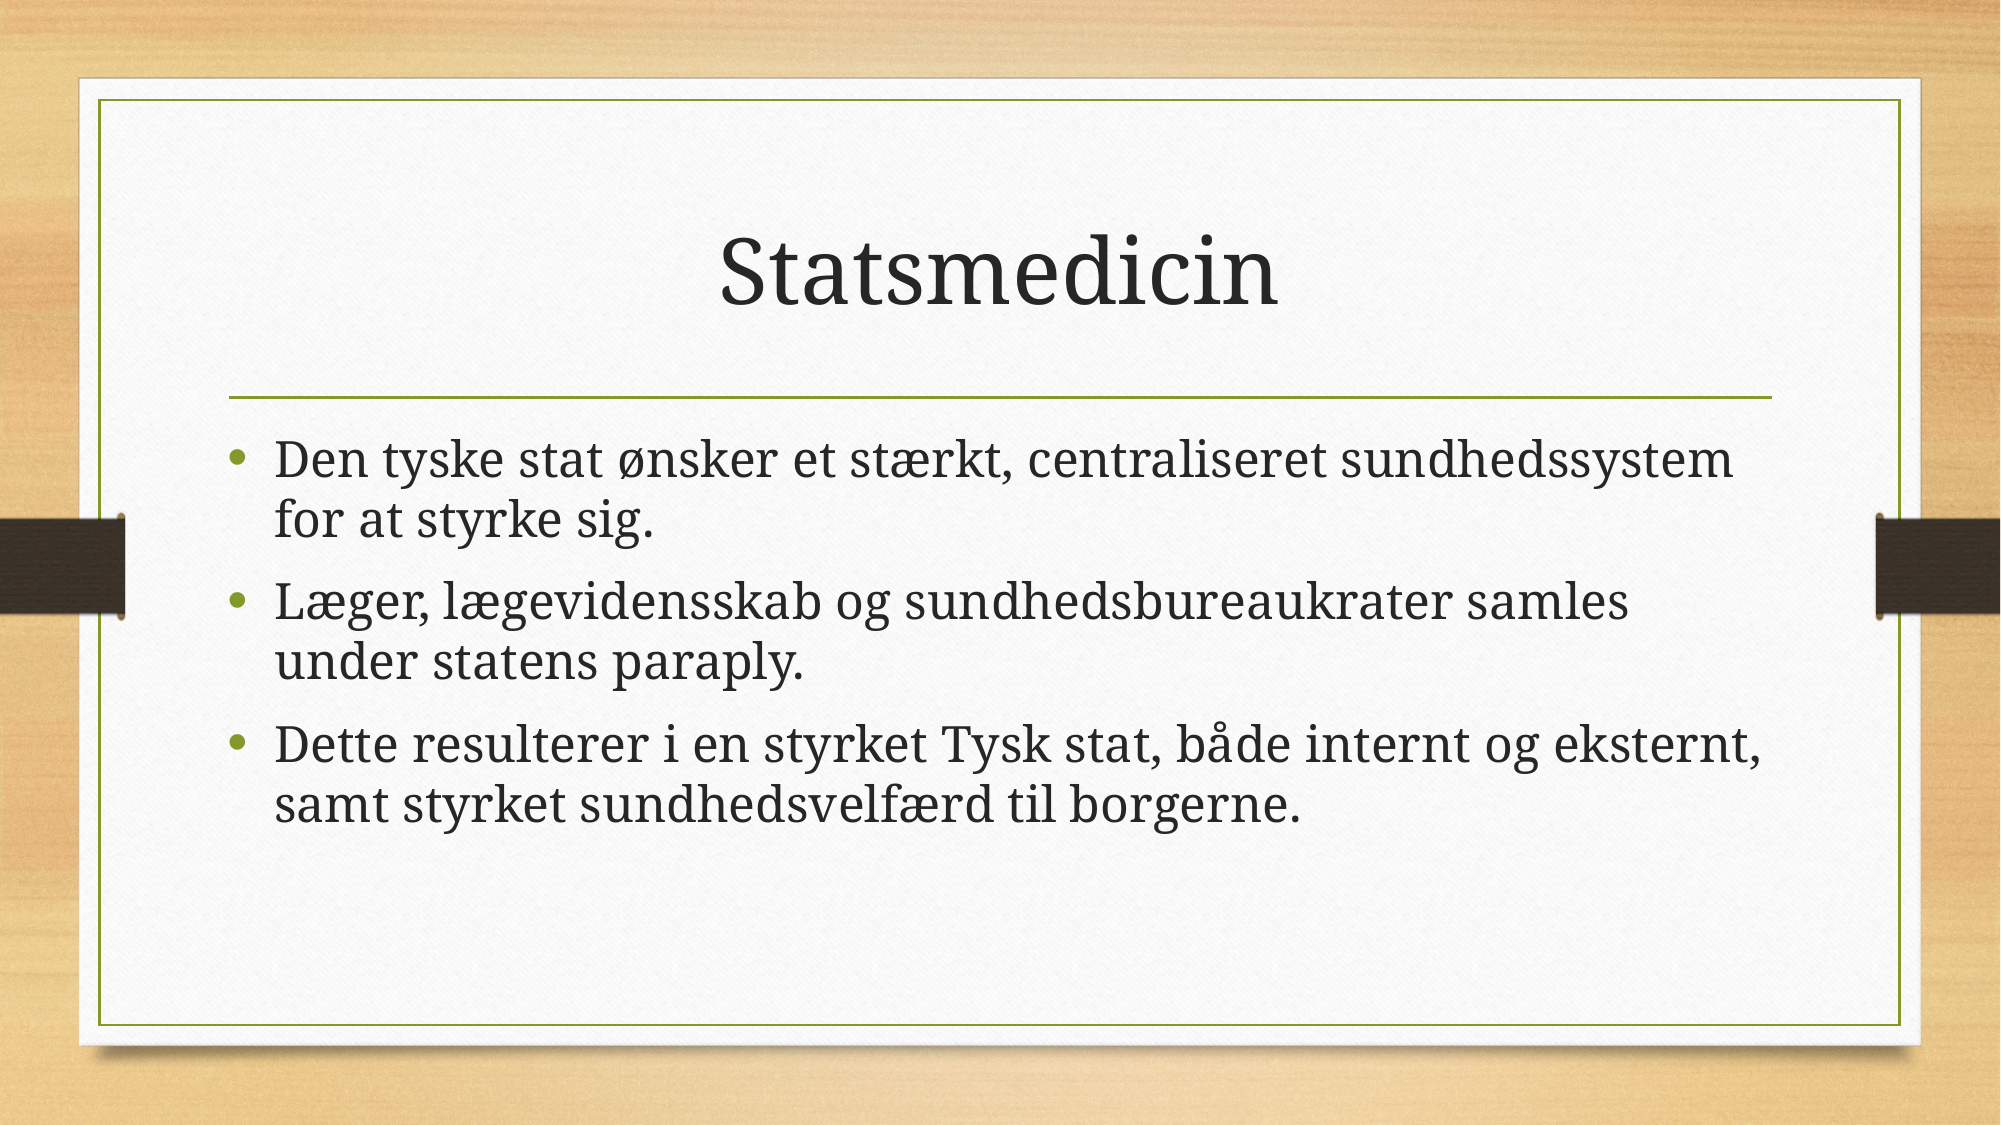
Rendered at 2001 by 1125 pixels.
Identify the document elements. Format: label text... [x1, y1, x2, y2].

title Statsmedicin [212, 161, 1788, 375]
picture [0, 0, 2001, 1125]
list Den tyske stat ønsker et stærkt, centraliseret sundhedssystem for at styrke sig. Læger, lægevidensskab og sundhedsbureaukrater samles under statens paraply. Dette resulterer i en styrket Tysk stat, både internt og eksternt, samt styrket sundhedsvelfærd til borgerne. [212, 419, 1788, 964]
